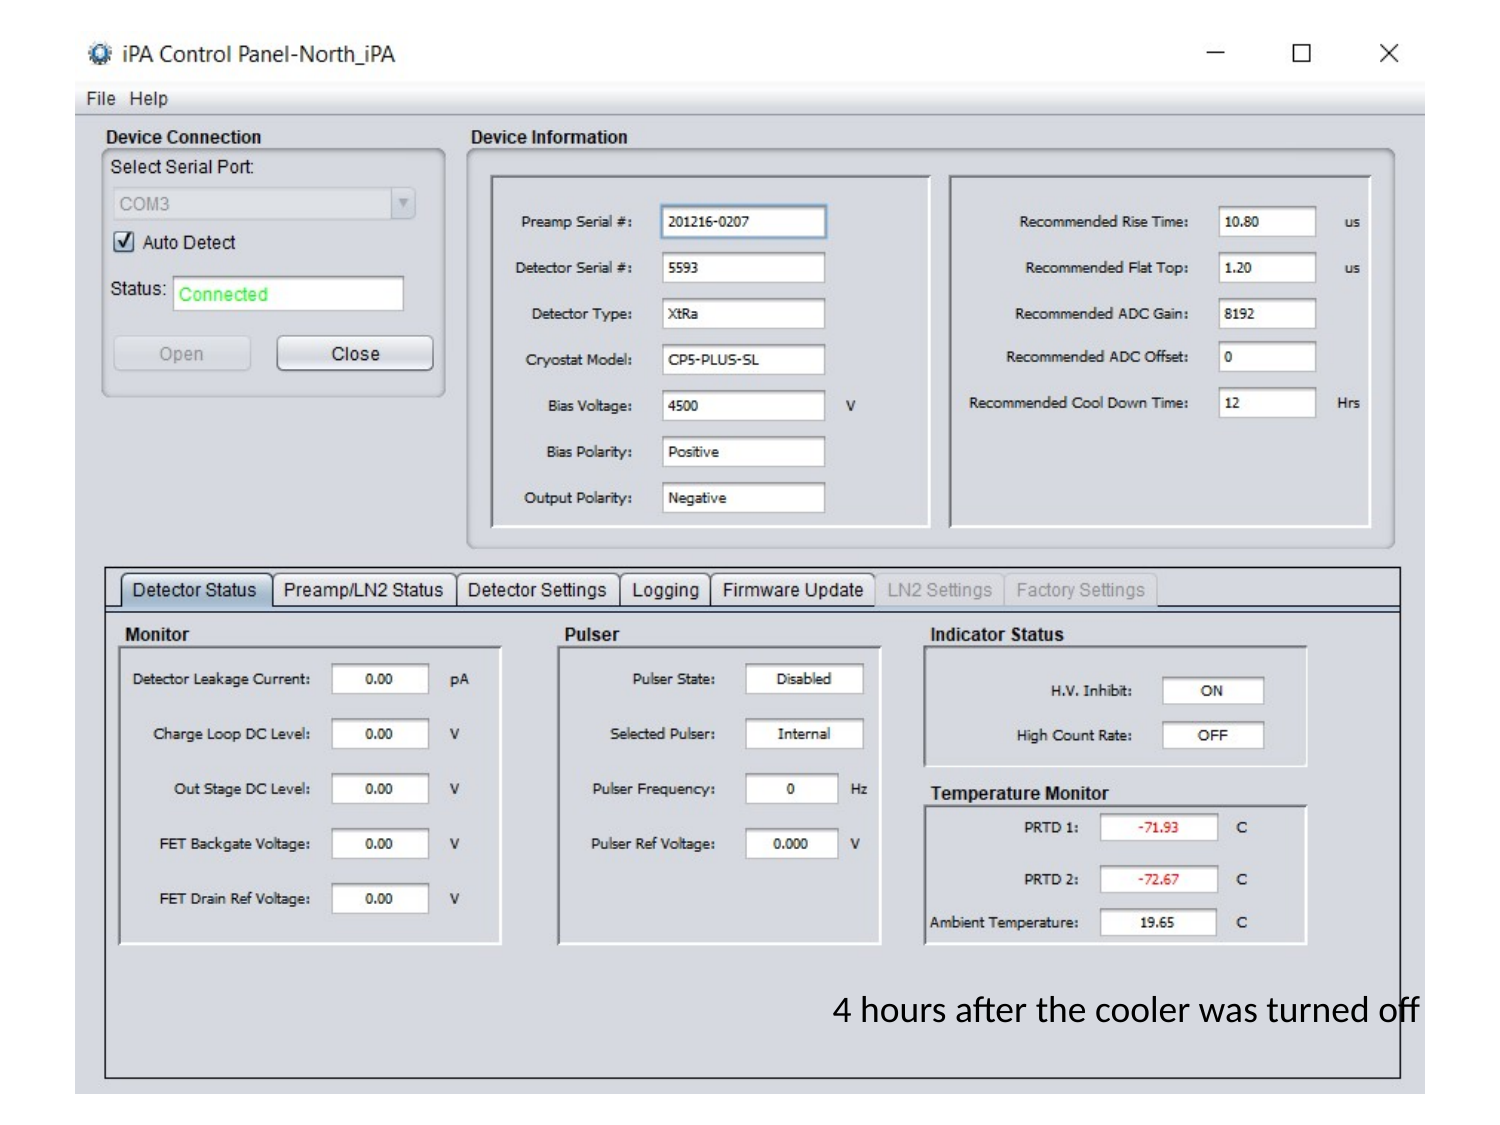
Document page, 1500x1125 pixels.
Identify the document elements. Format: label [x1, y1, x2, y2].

text_box [1425, 977, 1436, 1037]
picture [74, 31, 1425, 1094]
